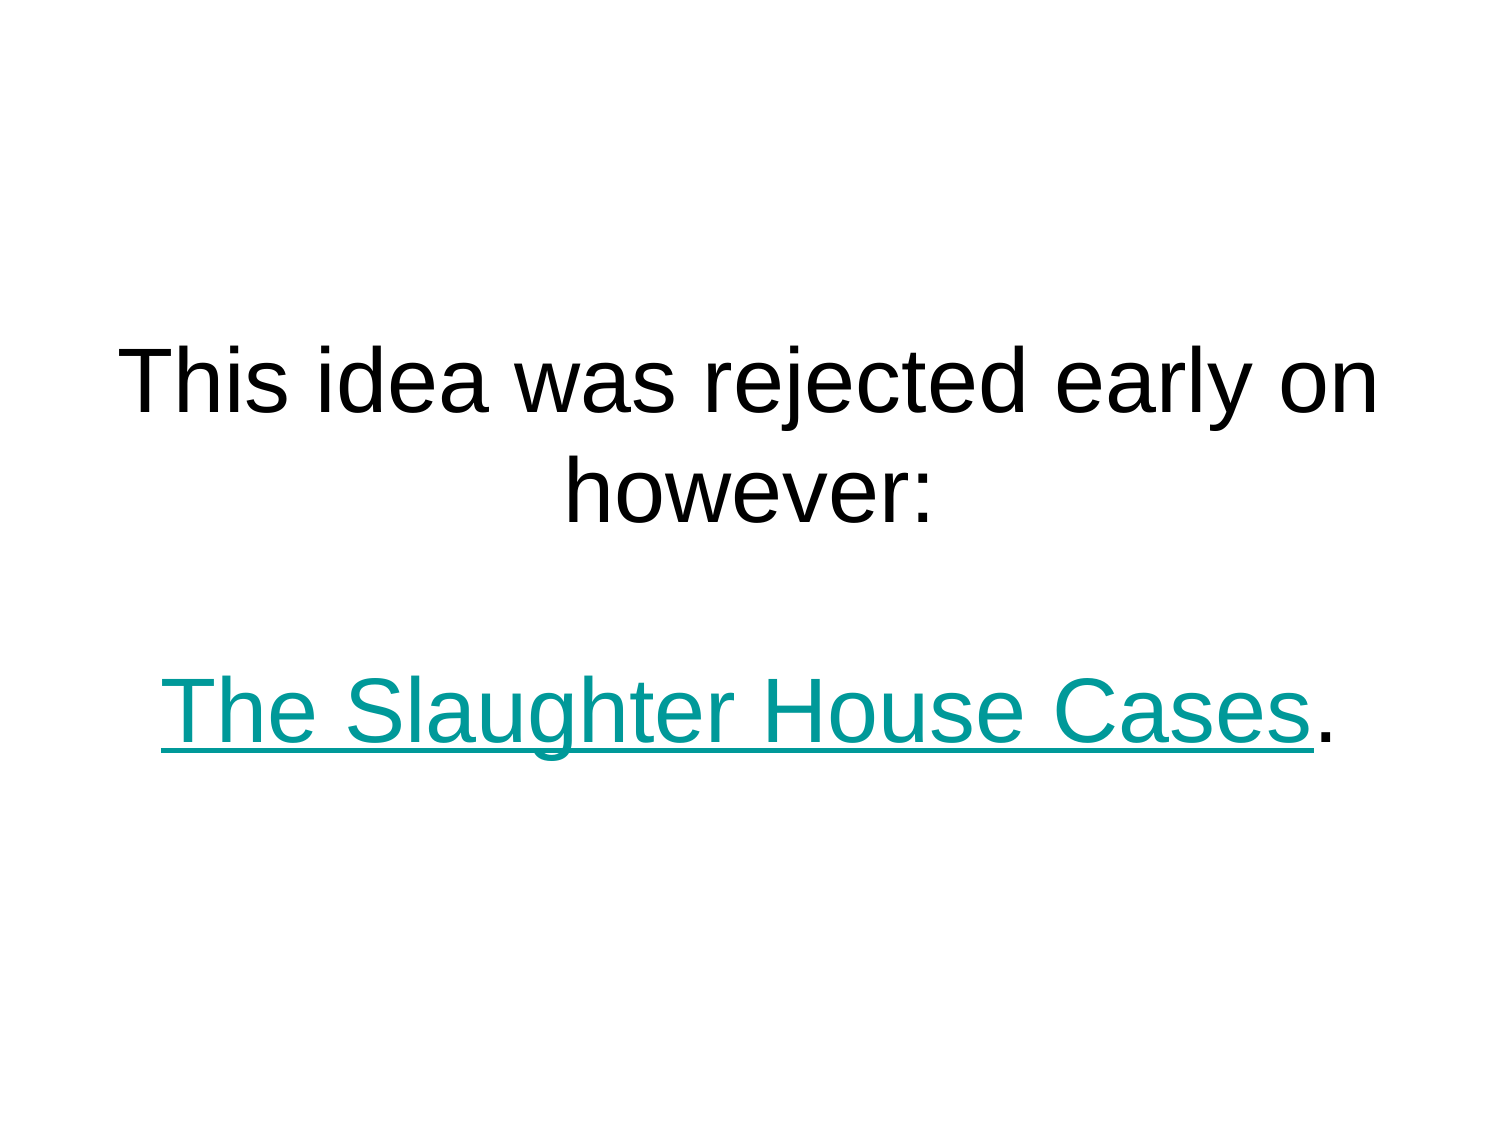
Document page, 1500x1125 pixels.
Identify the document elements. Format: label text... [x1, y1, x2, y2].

title This idea was rejected early on however: The Slaughter House Cases. [74, 44, 1426, 1038]
